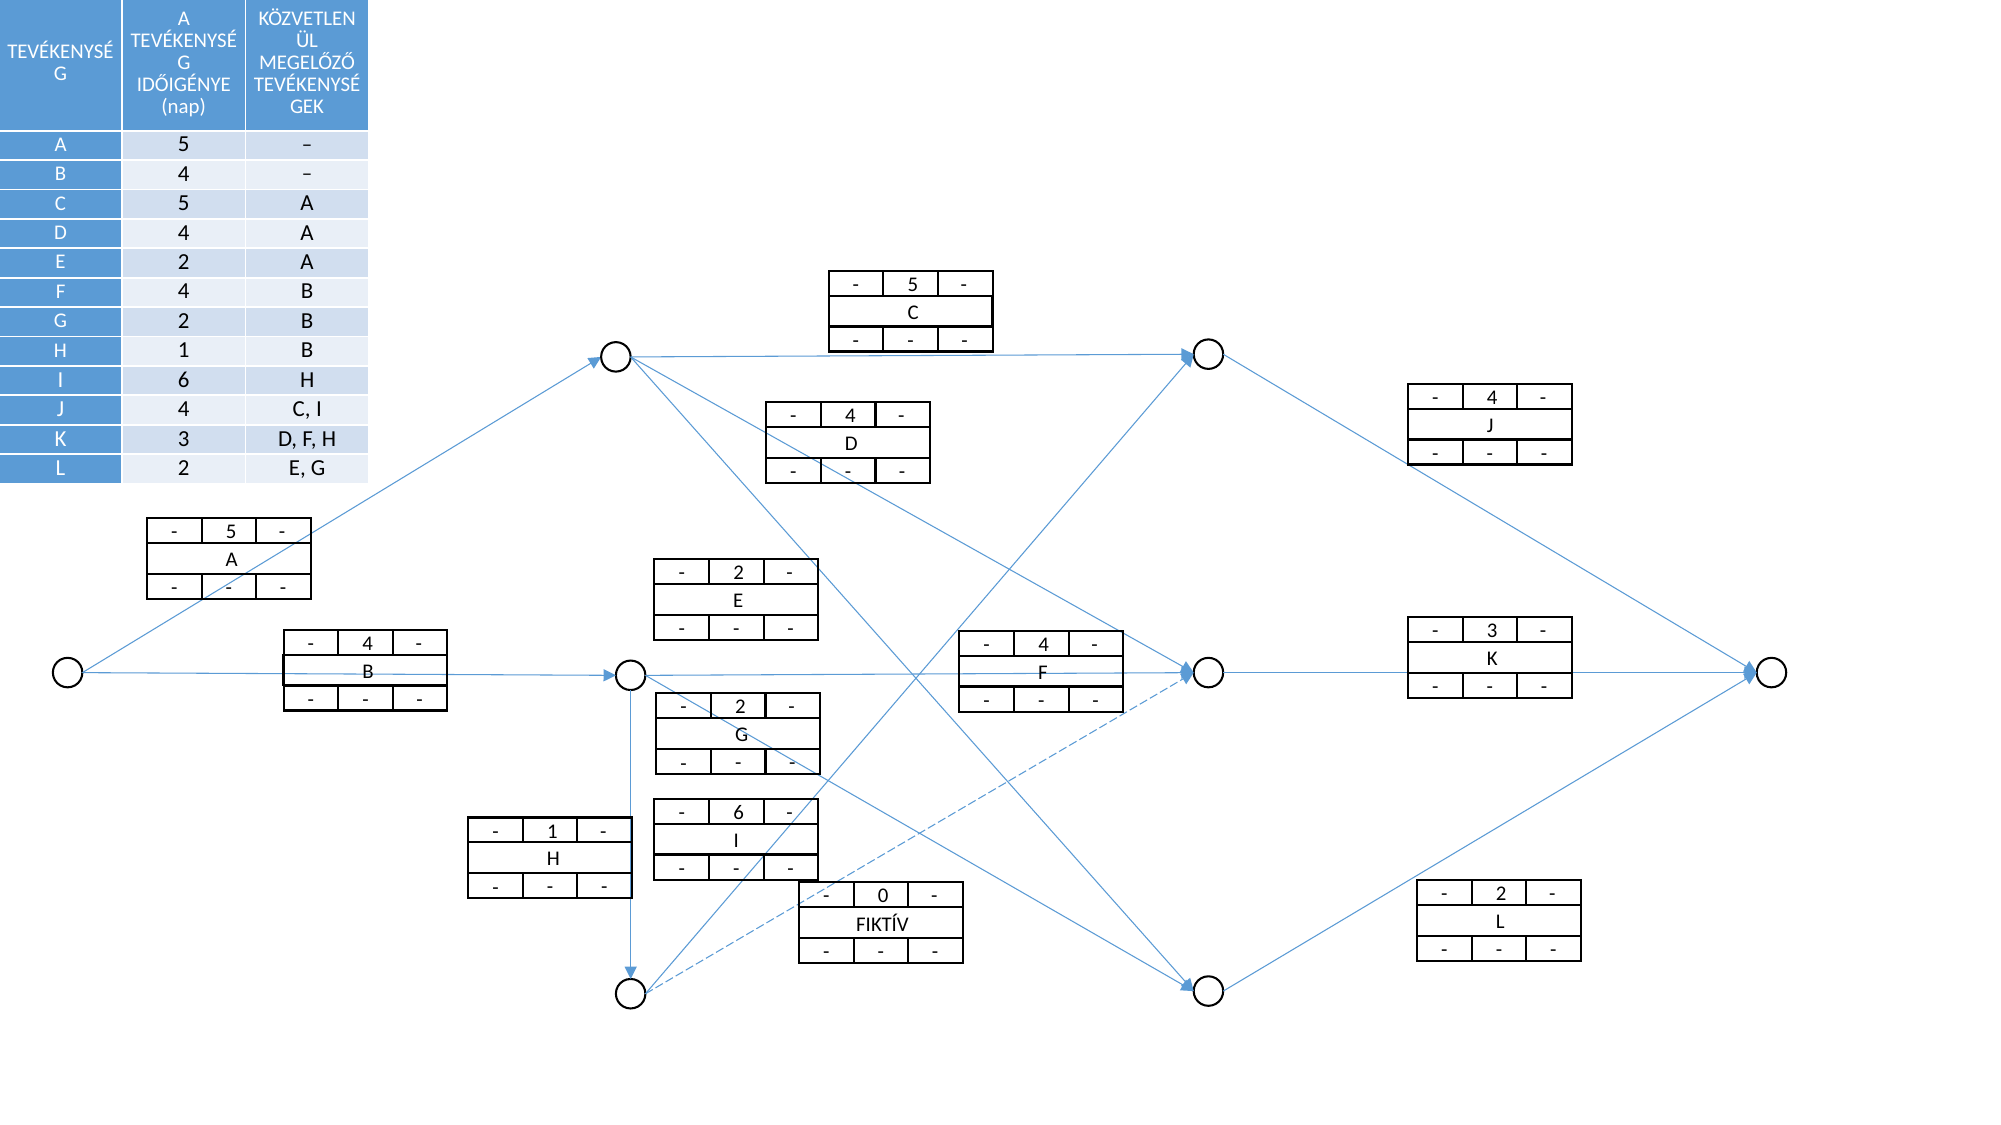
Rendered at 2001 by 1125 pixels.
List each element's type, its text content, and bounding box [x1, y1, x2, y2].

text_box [645, 354, 1194, 672]
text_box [1407, 609, 1572, 707]
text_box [82, 672, 283, 676]
text_box [1192, 338, 1225, 370]
table_cell 4 [123, 220, 245, 247]
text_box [654, 791, 819, 888]
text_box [645, 672, 959, 676]
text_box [1407, 375, 1572, 473]
table_cell I [0, 367, 82, 394]
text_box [146, 510, 311, 608]
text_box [959, 622, 1124, 720]
table_cell B [0, 161, 121, 189]
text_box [1416, 872, 1581, 969]
table_header A TEVÉKENYSÉG IDŐIGÉNYE (nap) [123, 0, 245, 130]
table_cell F [0, 279, 121, 306]
table_cell H [0, 337, 121, 365]
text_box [1223, 354, 1757, 672]
table_cell K [0, 426, 82, 453]
table_cell B [246, 308, 368, 336]
table_cell A [246, 249, 368, 277]
table_cell J [0, 396, 82, 424]
table_cell 4 [123, 161, 245, 189]
table_cell – [246, 132, 368, 159]
table_cell B [246, 337, 368, 356]
text_box [1193, 975, 1225, 1007]
text_box [1194, 656, 1223, 689]
table_cell L [0, 455, 82, 483]
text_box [645, 676, 1194, 992]
table_cell E [0, 249, 121, 277]
text_box [615, 659, 630, 692]
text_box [630, 357, 645, 673]
table_cell C [0, 190, 121, 218]
text_box [614, 978, 647, 1010]
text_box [448, 672, 616, 676]
table_cell 5 [123, 190, 245, 218]
table_cell G [0, 308, 121, 336]
table_header TEVÉKENYSÉG [0, 0, 121, 130]
table_cell 4 [123, 279, 245, 306]
table_cell 1 [123, 337, 245, 356]
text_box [654, 551, 819, 648]
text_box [828, 262, 993, 360]
table_cell A [246, 220, 368, 247]
table_cell A [246, 190, 368, 218]
table_cell A [0, 132, 121, 159]
text_box [1757, 656, 1788, 689]
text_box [630, 673, 645, 992]
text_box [766, 394, 931, 491]
table_cell 2 [123, 308, 245, 336]
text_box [656, 685, 821, 782]
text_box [1223, 672, 1757, 991]
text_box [283, 621, 448, 719]
text_box [51, 656, 83, 689]
table_cell D [0, 220, 121, 247]
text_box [82, 356, 602, 672]
table_cell – [246, 161, 368, 189]
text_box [468, 809, 633, 907]
table_cell 5 [123, 132, 245, 159]
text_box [1124, 672, 1194, 676]
table_cell B [246, 279, 368, 306]
text_box [600, 341, 632, 373]
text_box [799, 874, 963, 972]
table_header KÖZVETLENÜL MEGELŐZŐ TEVÉKENYSÉGEK [246, 0, 368, 130]
table_cell 2 [123, 249, 245, 277]
